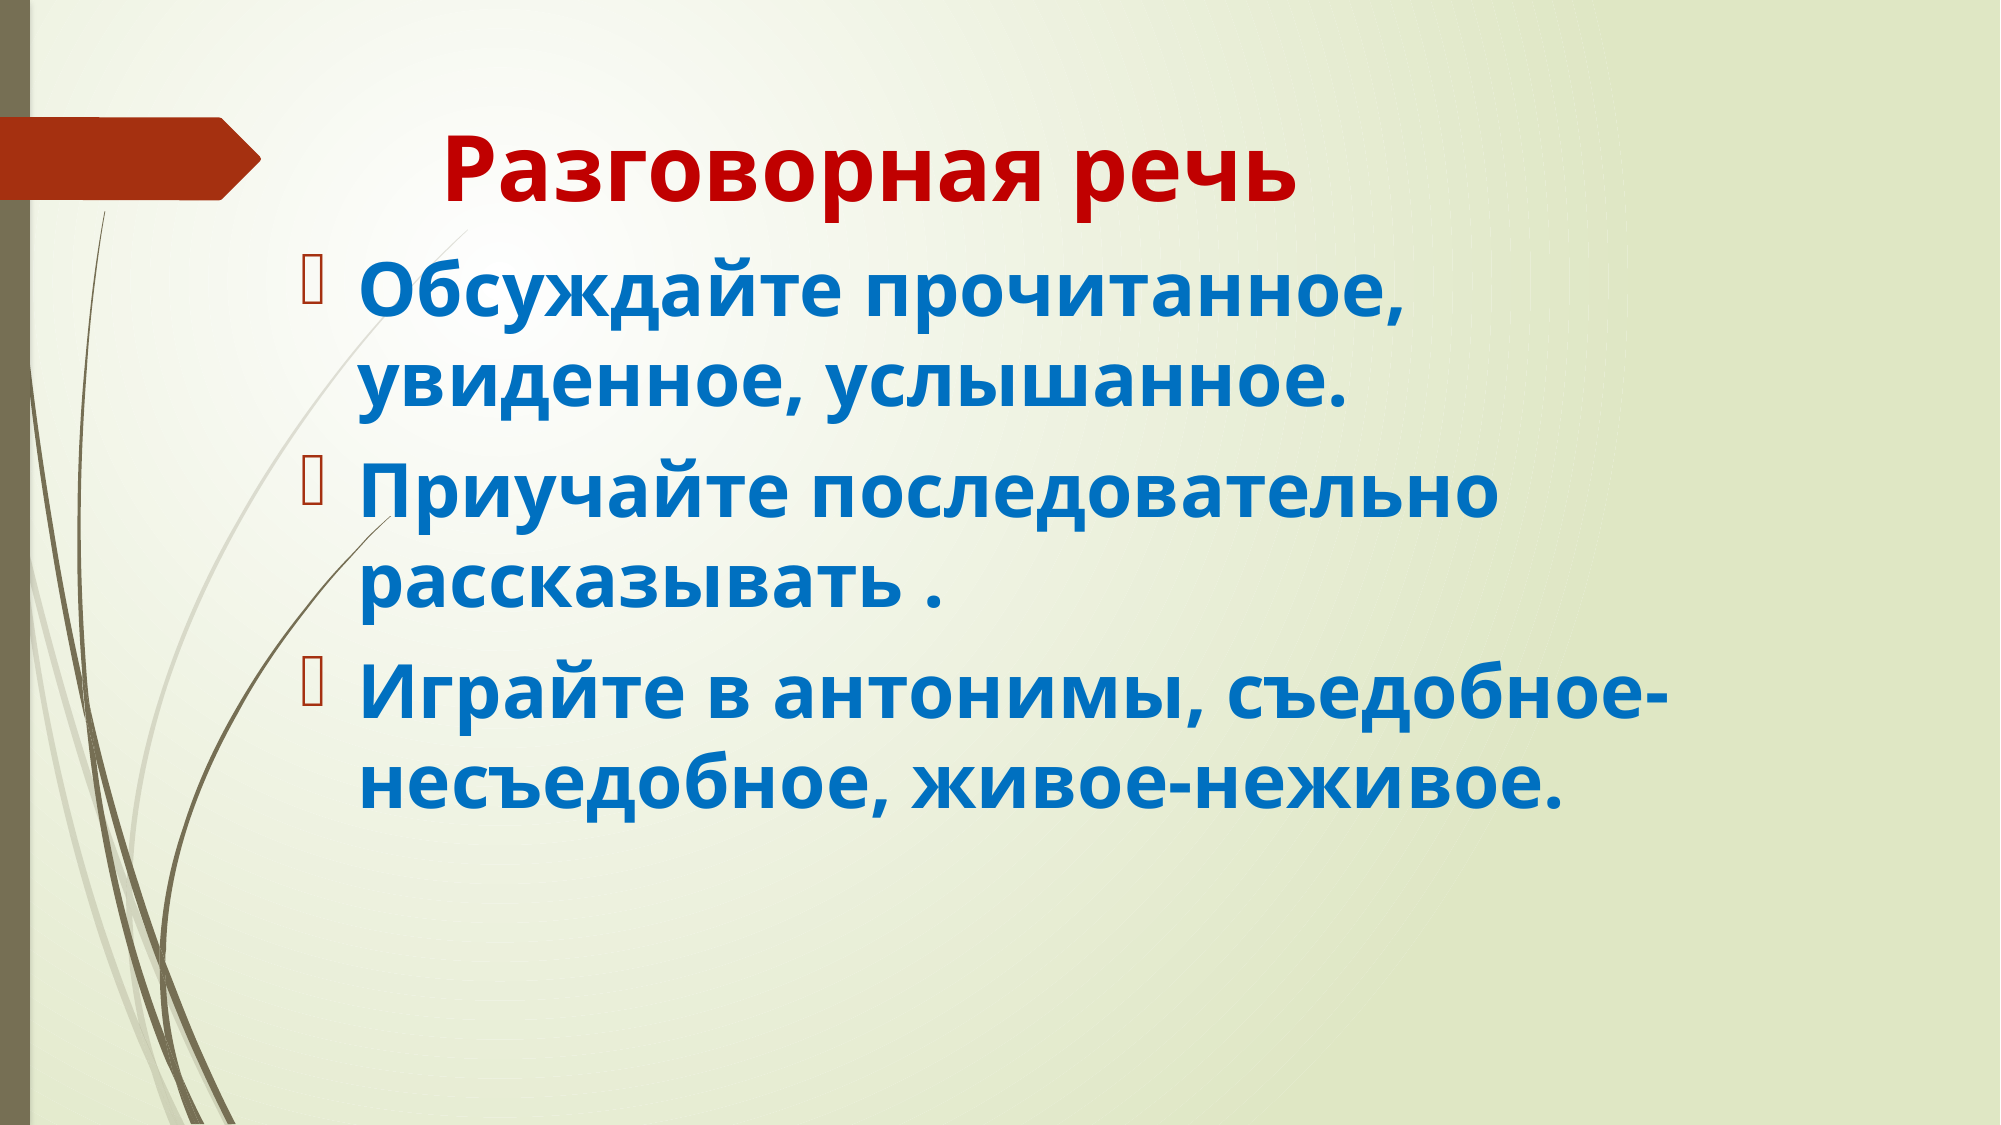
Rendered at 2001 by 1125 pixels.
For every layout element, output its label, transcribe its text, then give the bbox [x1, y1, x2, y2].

title Разговорная речь [425, 102, 1888, 313]
list Обсуждайте прочитанное, увиденное, услышанное. Приучайте последовательно рассказывать . Играйте в антонимы, съедобное-несъедобное, живое-неживое. [285, 234, 1750, 997]
